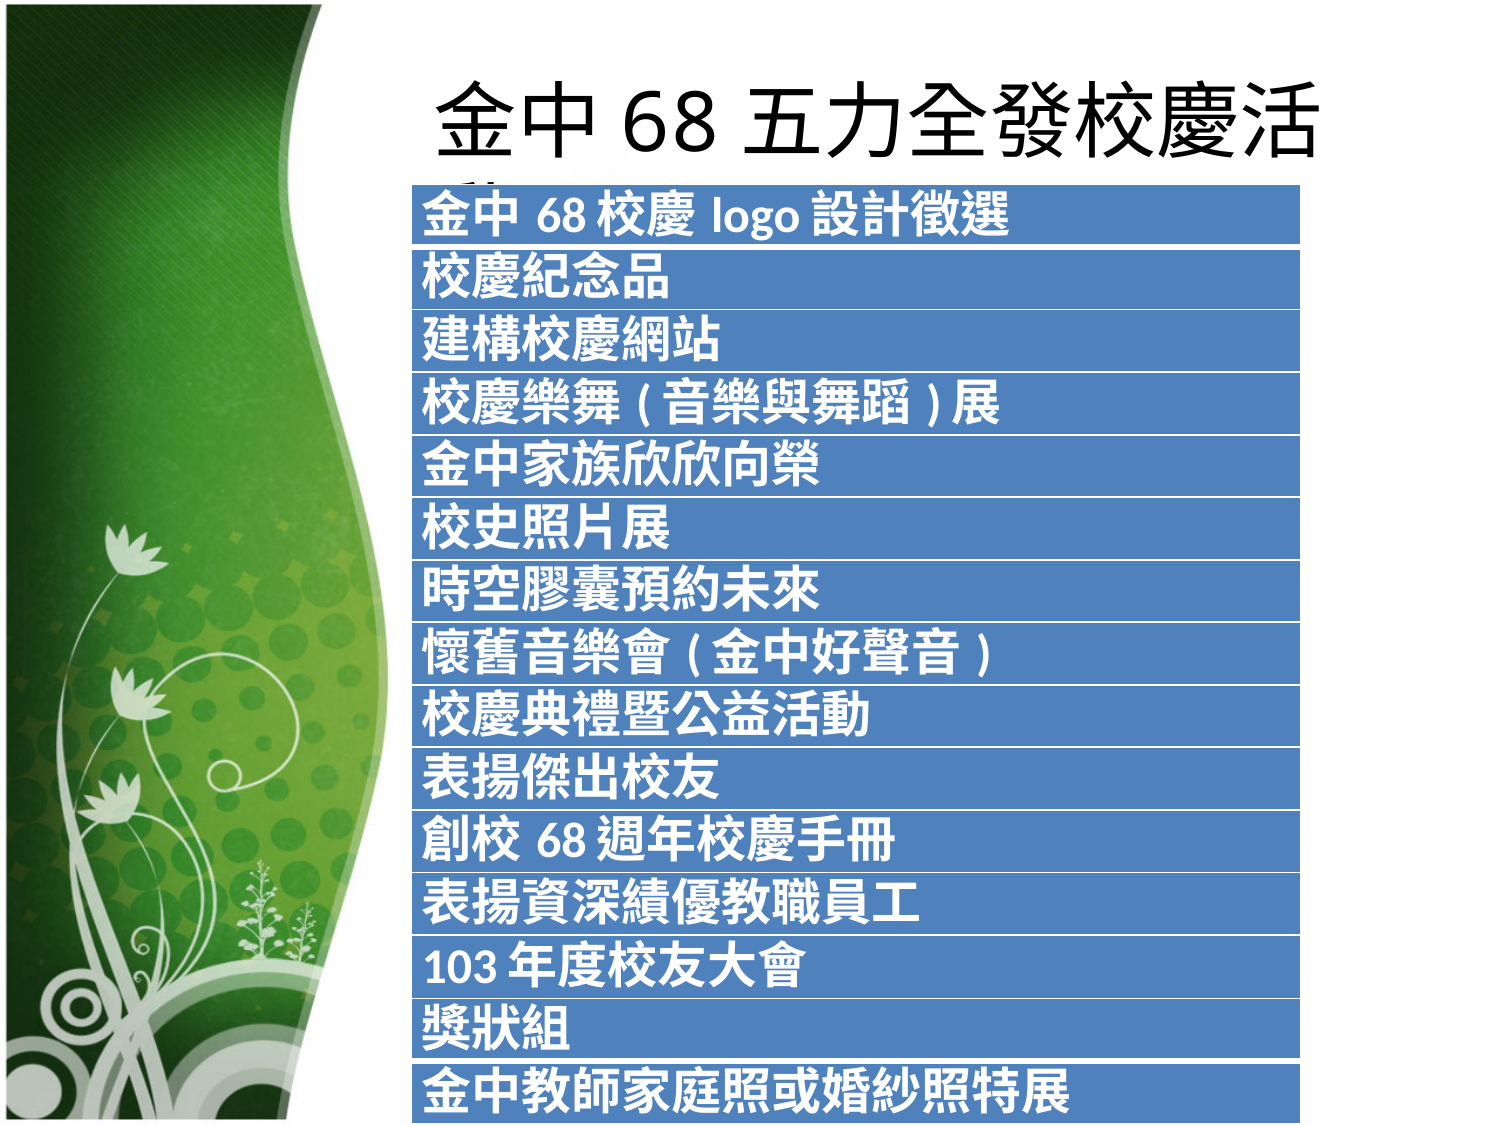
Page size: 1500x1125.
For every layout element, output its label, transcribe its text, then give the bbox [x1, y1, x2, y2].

table_cell 金中家族欣欣向榮 [412, 436, 1300, 496]
table_cell 103年度校友大會 [412, 936, 1300, 998]
table_cell 時空膠囊預約未來 [412, 561, 1300, 621]
table_cell 懷舊音樂會(金中好聲音) [412, 623, 1300, 684]
table_cell 創校68週年校慶手冊 [412, 811, 1300, 872]
table_cell 校慶典禮暨公益活動 [412, 686, 1300, 746]
table_cell 建構校慶網站 [412, 310, 1300, 371]
table_header 金中68校慶logo設計徵選 [412, 185, 1300, 244]
table_cell 金中教師家庭照或婚紗照特展 [412, 1064, 1300, 1123]
table_cell 獎狀組 [412, 999, 1300, 1058]
table_cell 校慶樂舞(音樂與舞蹈)展 [412, 373, 1300, 434]
text_box 金中68五力全發校慶活動 [419, 60, 1412, 376]
table_cell 表揚資深績優教職員工 [412, 873, 1300, 934]
table_cell 校慶紀念品 [412, 250, 1300, 309]
picture [0, 0, 1500, 1125]
table_cell 表揚傑出校友 [412, 748, 1300, 809]
table_cell 校史照片展 [412, 498, 1300, 559]
